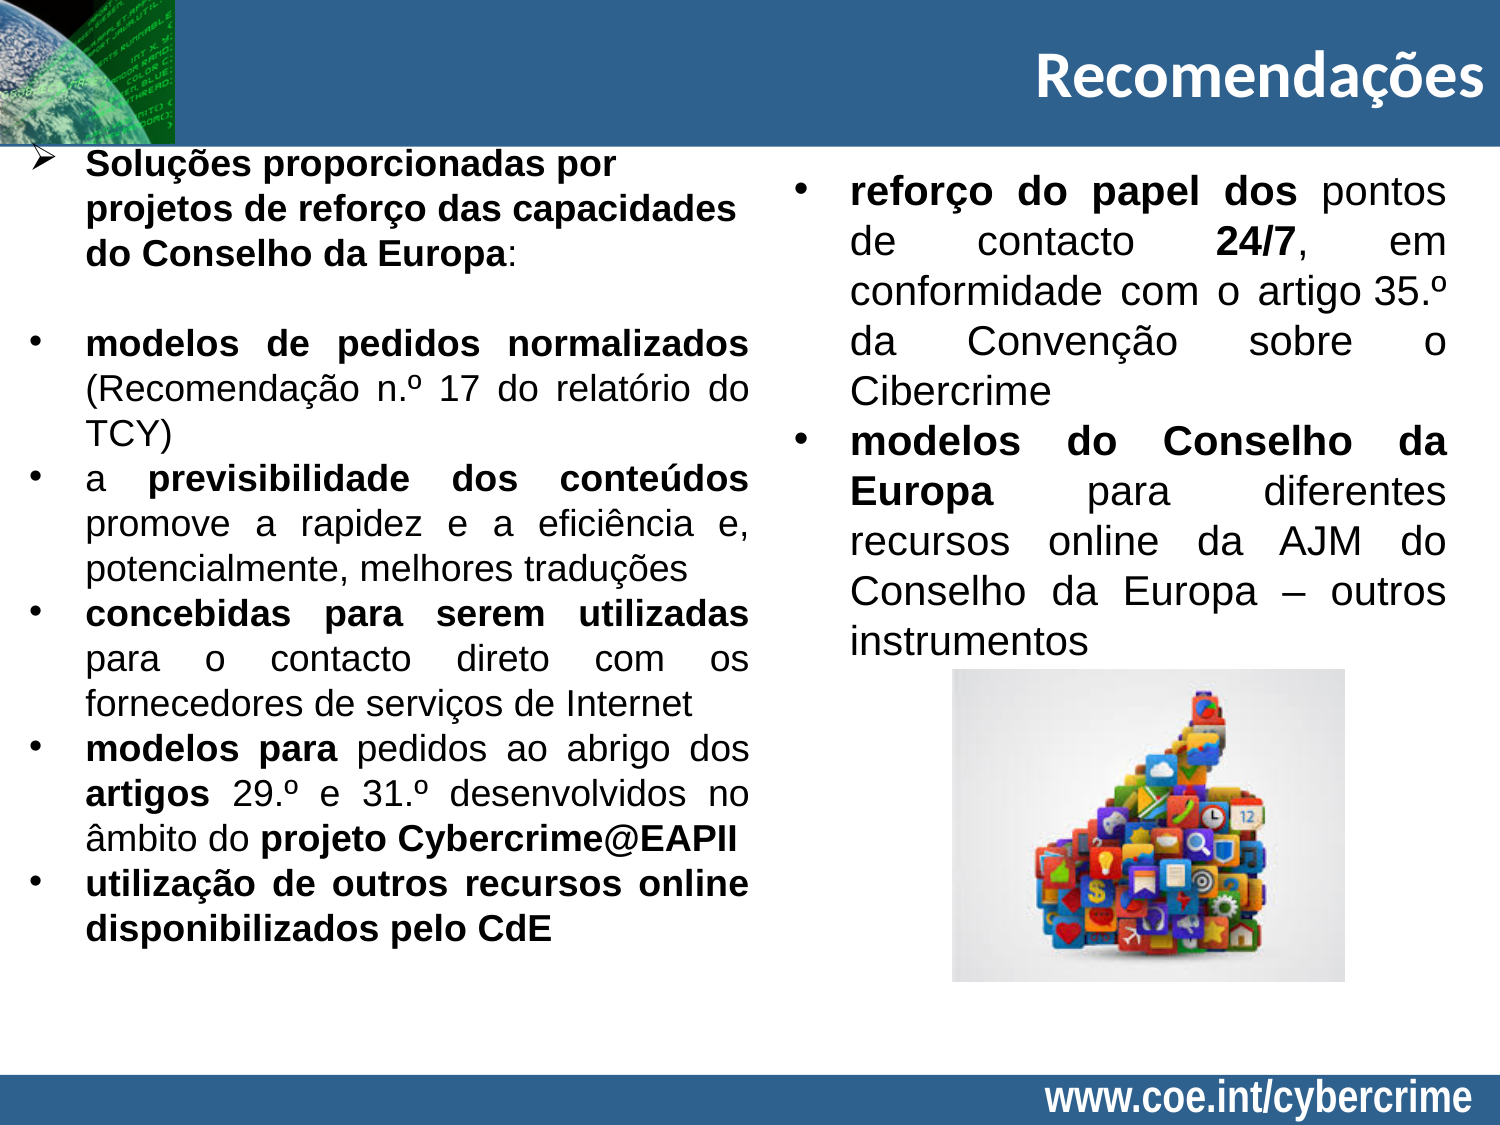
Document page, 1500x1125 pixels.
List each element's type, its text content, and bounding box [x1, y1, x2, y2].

text_box reforço do papel dos pontos de contacto 24/7, em conformidade com o artigo 35.º da Convenção sobre o Cibercrime modelos do Conselho da Europa para diferentes recursos online da AJM do Conselho da Europa – outros instrumentos [778, 156, 1462, 672]
picture [952, 668, 1346, 982]
text_box Recomendações [179, 0, 1500, 149]
text_box Soluções proporcionadas por projetos de reforço das capacidades do Conselho da Europa: modelos de pedidos normalizados (Recomendação n.º 17 do relatório do TCY) a previsibilidade dos conteúdos promove a rapidez e a eficiência e, potencialmente, melhores traduções concebidas para serem utilizadas para o contacto direto com os fornecedores de serviços de Internet modelos para pedidos ao abrigo dos artigos 29.º e 31.º desenvolvidos no âmbito do projeto Cybercrime@EAPII utilização de outros recursos online disponibilizados pelo CdE [14, 131, 765, 956]
text_box www.coe.int/cybercrime [1030, 1059, 1500, 1125]
picture [0, 0, 175, 144]
text_box [0, 1073, 1030, 1125]
